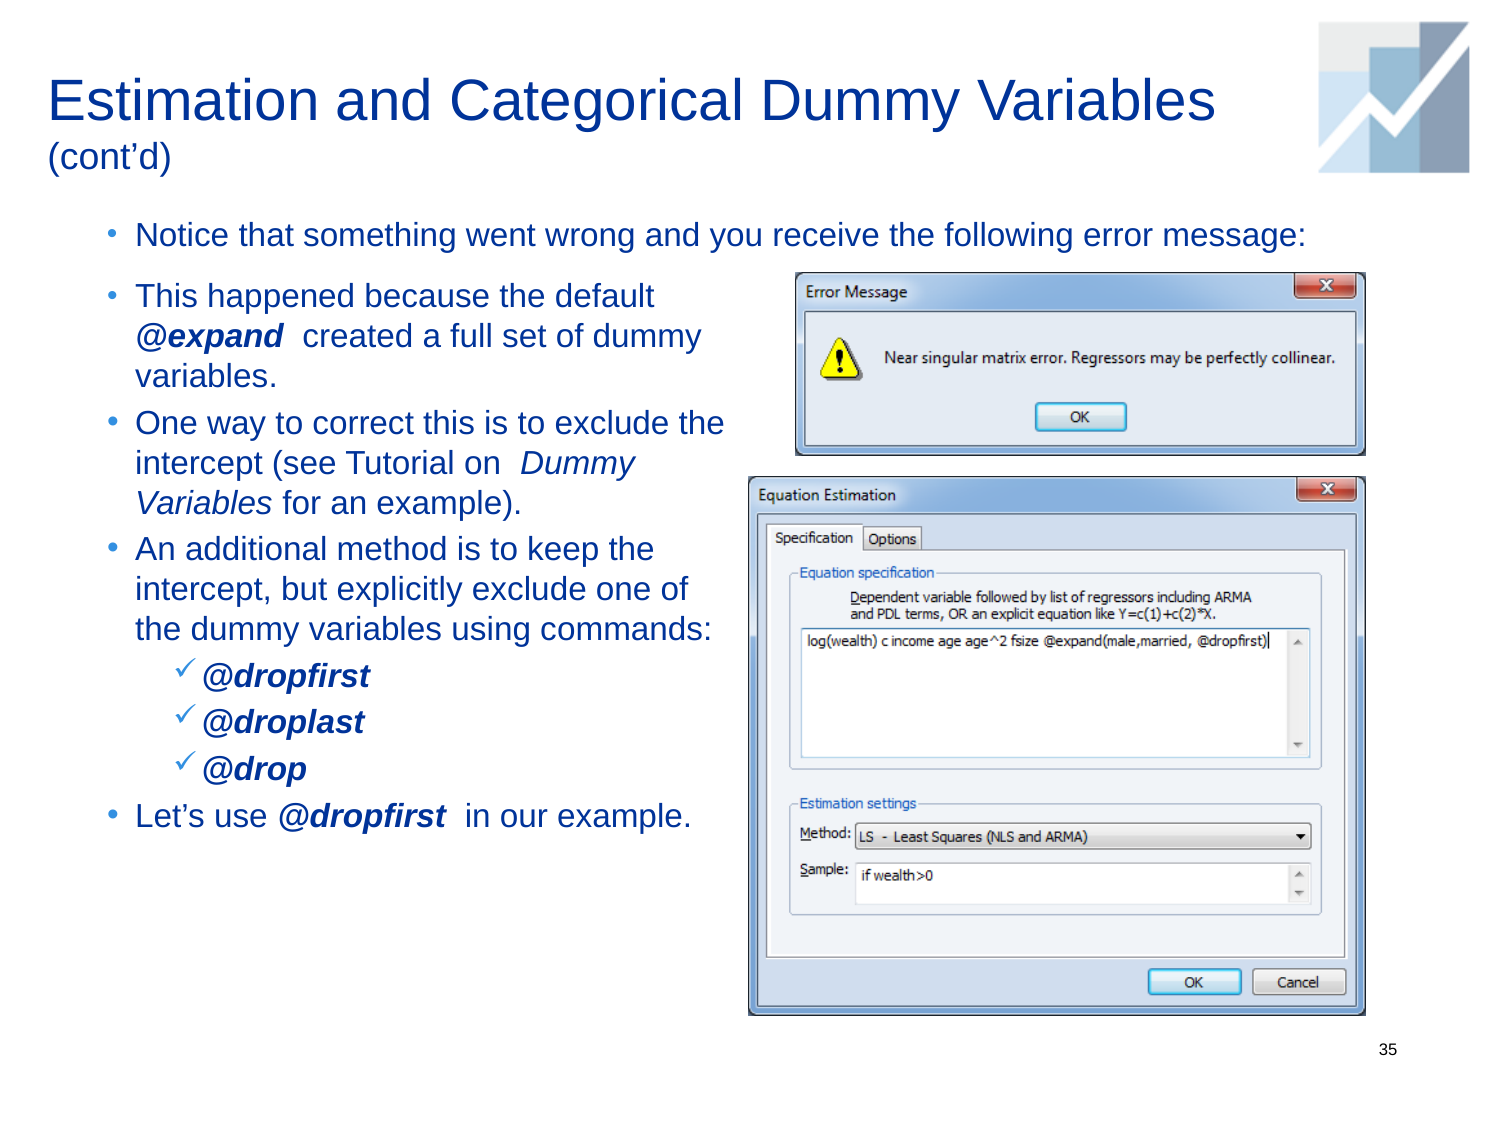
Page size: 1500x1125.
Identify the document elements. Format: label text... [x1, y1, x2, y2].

list This happened because the default @expand created a full set of dummy variables. One way to correct this is to exclude the intercept (see Tutorial on Dummy Variables for an example). An additional method is to keep the intercept, but explicitly exclude one of the dummy variables using commands: @dropfirst @droplast @drop Let’s use @dropfirst in our example. [92, 273, 764, 1043]
text_box Notice that something went wrong and you receive the following error message: [92, 205, 1500, 273]
title Estimation and Categorical Dummy Variables (cont’d) [32, 0, 1362, 185]
picture [1362, 11, 1479, 181]
picture [795, 272, 1366, 456]
slide_number 35 [1262, 1015, 1413, 1067]
picture [748, 476, 1366, 1017]
